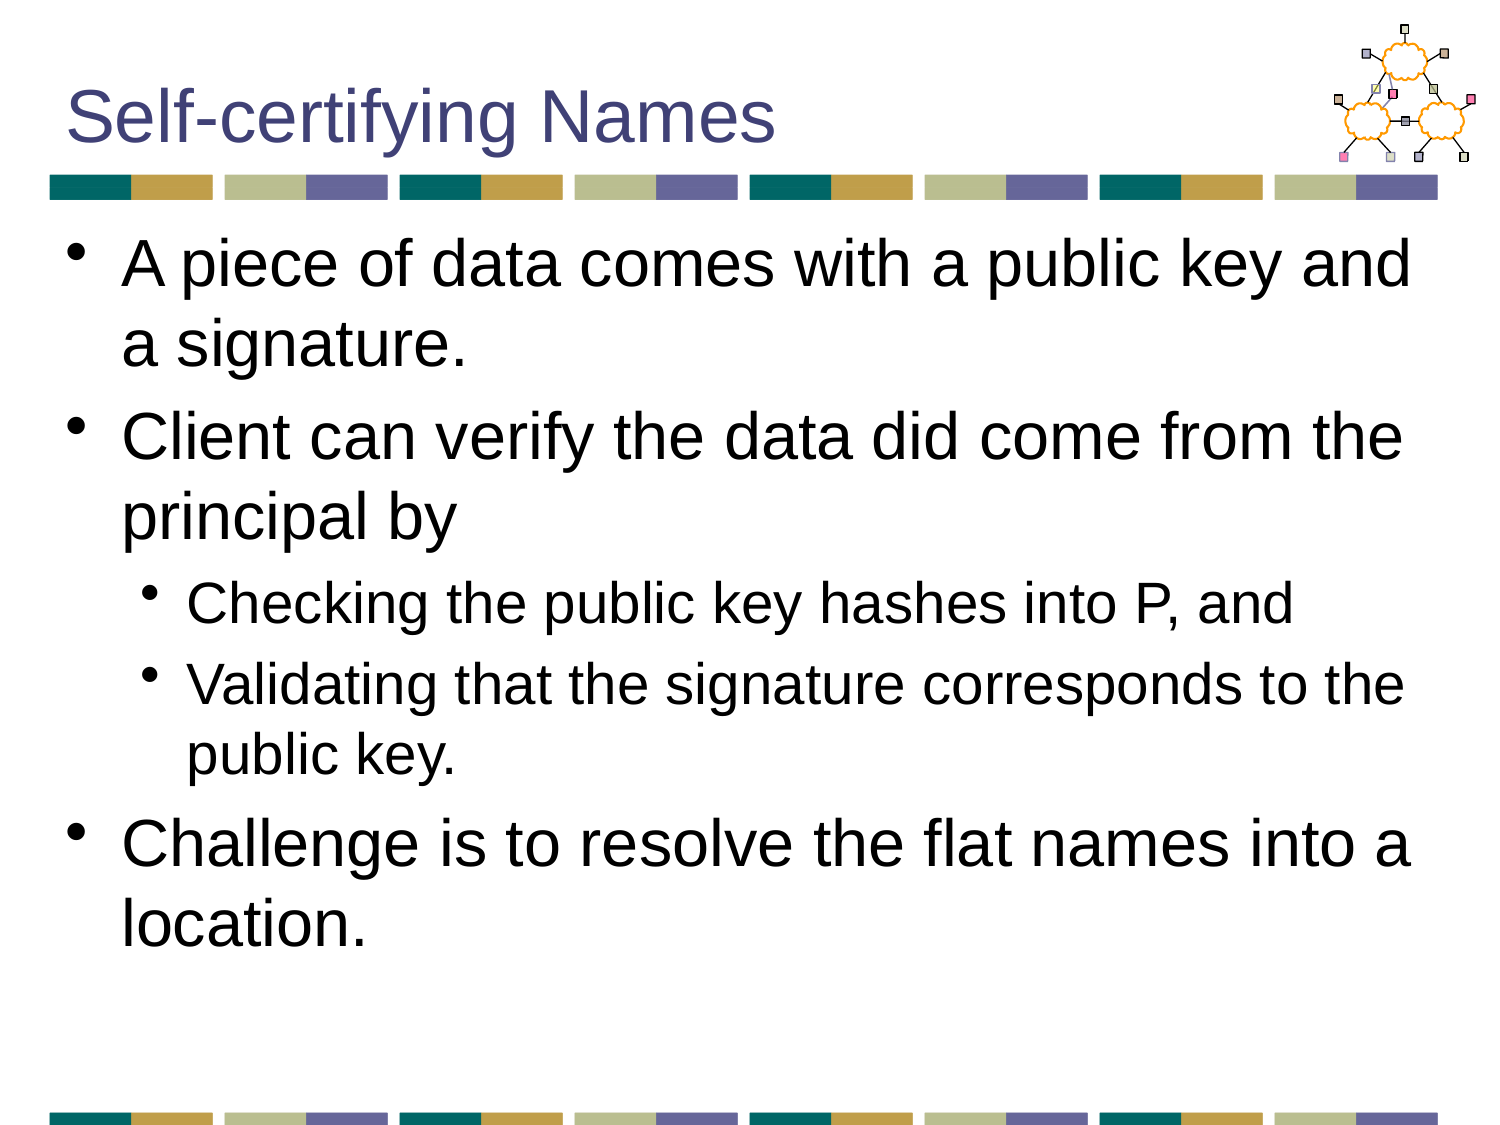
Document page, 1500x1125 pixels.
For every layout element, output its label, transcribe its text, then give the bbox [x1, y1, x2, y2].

title Self-certifying Names [50, 62, 1438, 163]
list A piece of data comes with a public key and a signature. Client can verify the data did come from the principal by Checking the public key hashes into P, and Validating that the signature corresponds to the public key. Challenge is to resolve the flat names into a location. [50, 212, 1438, 1050]
